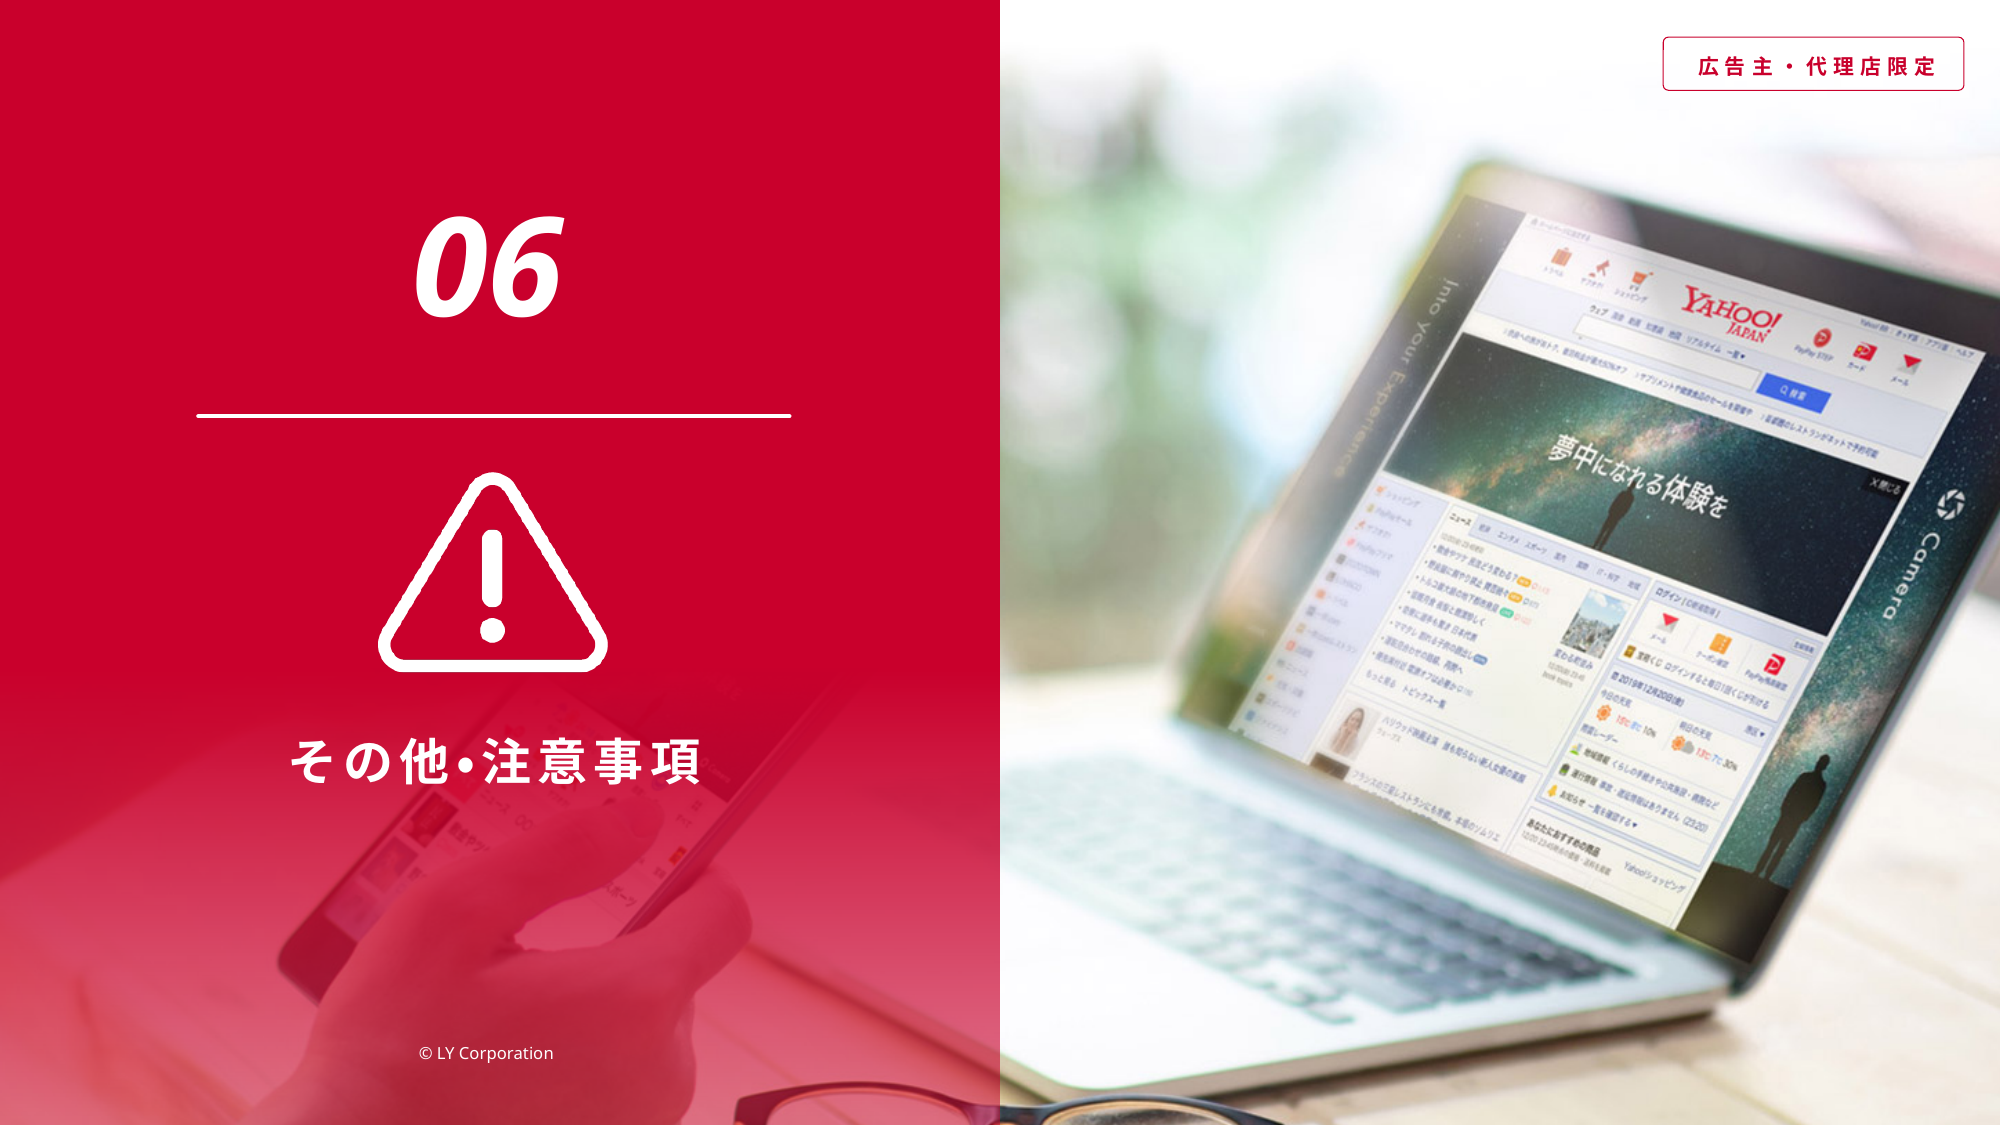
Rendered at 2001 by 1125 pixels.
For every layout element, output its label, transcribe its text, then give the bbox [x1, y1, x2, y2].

list その他・注意事項 [198, 723, 790, 956]
list 06 [397, 171, 587, 346]
picture [361, 454, 622, 696]
picture [1000, 0, 2000, 1125]
